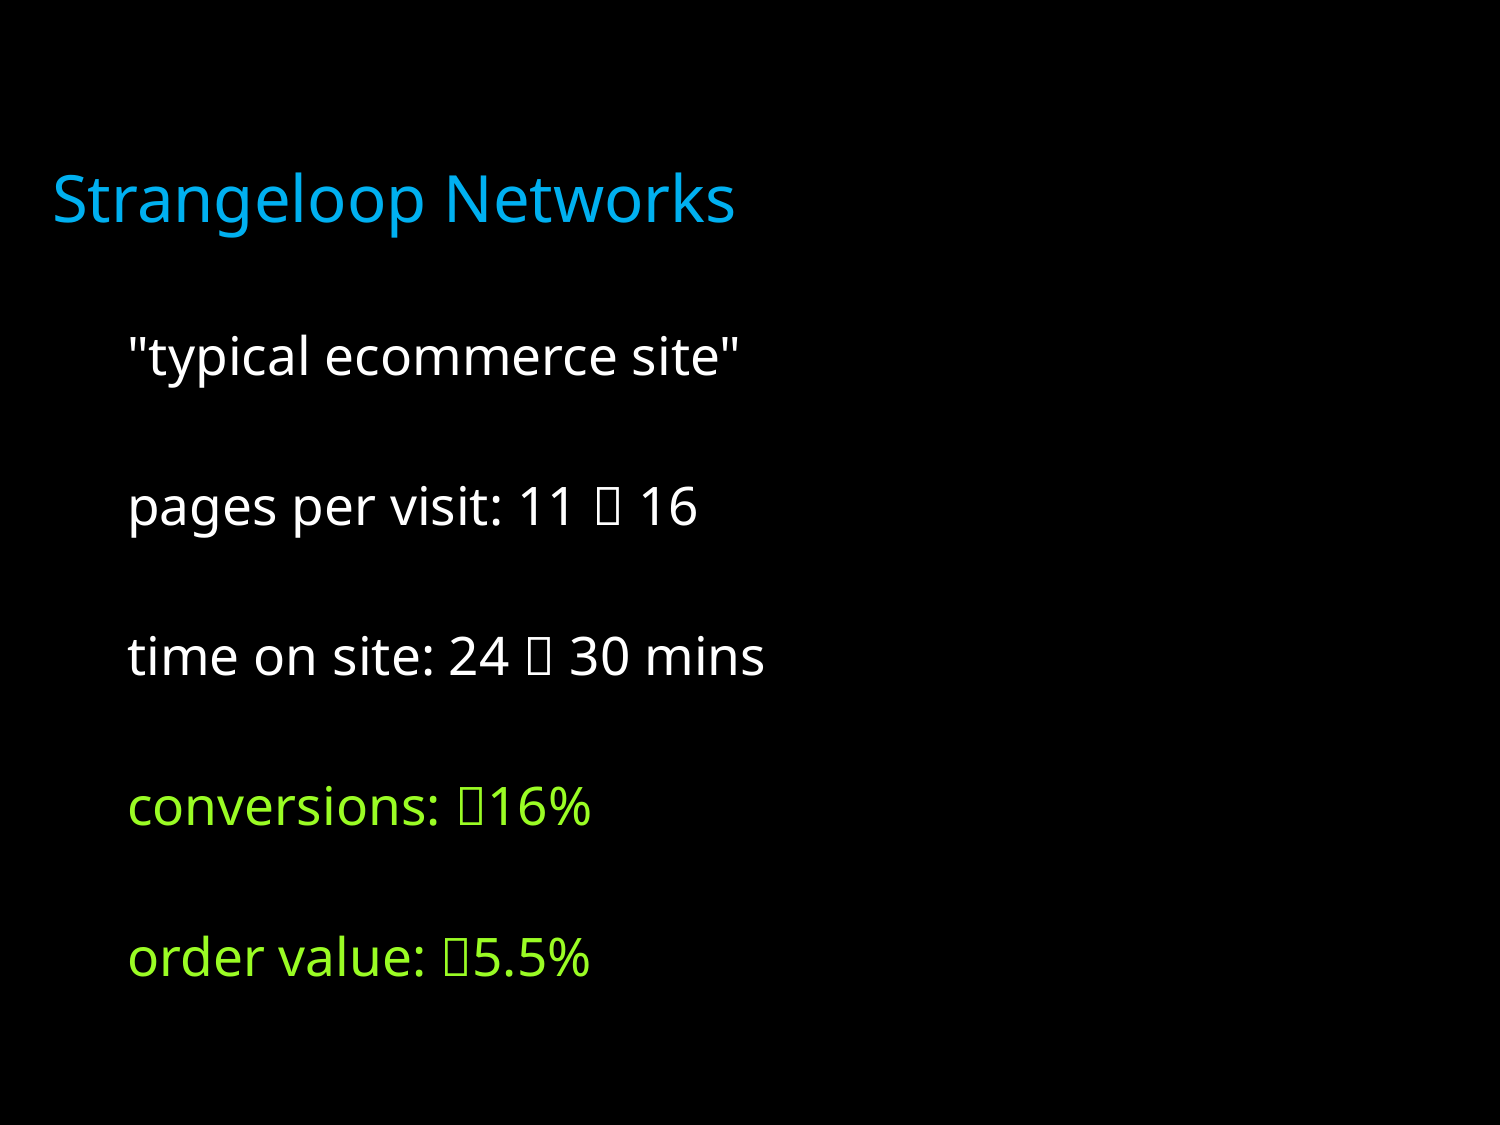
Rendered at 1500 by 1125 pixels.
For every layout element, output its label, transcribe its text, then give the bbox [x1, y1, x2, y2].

text_box Strangeloop Networks "typical ecommerce site" pages per visit: 11  16 time on site: 24  30 mins conversions: 16% order value: 5.5% [37, 75, 1500, 994]
